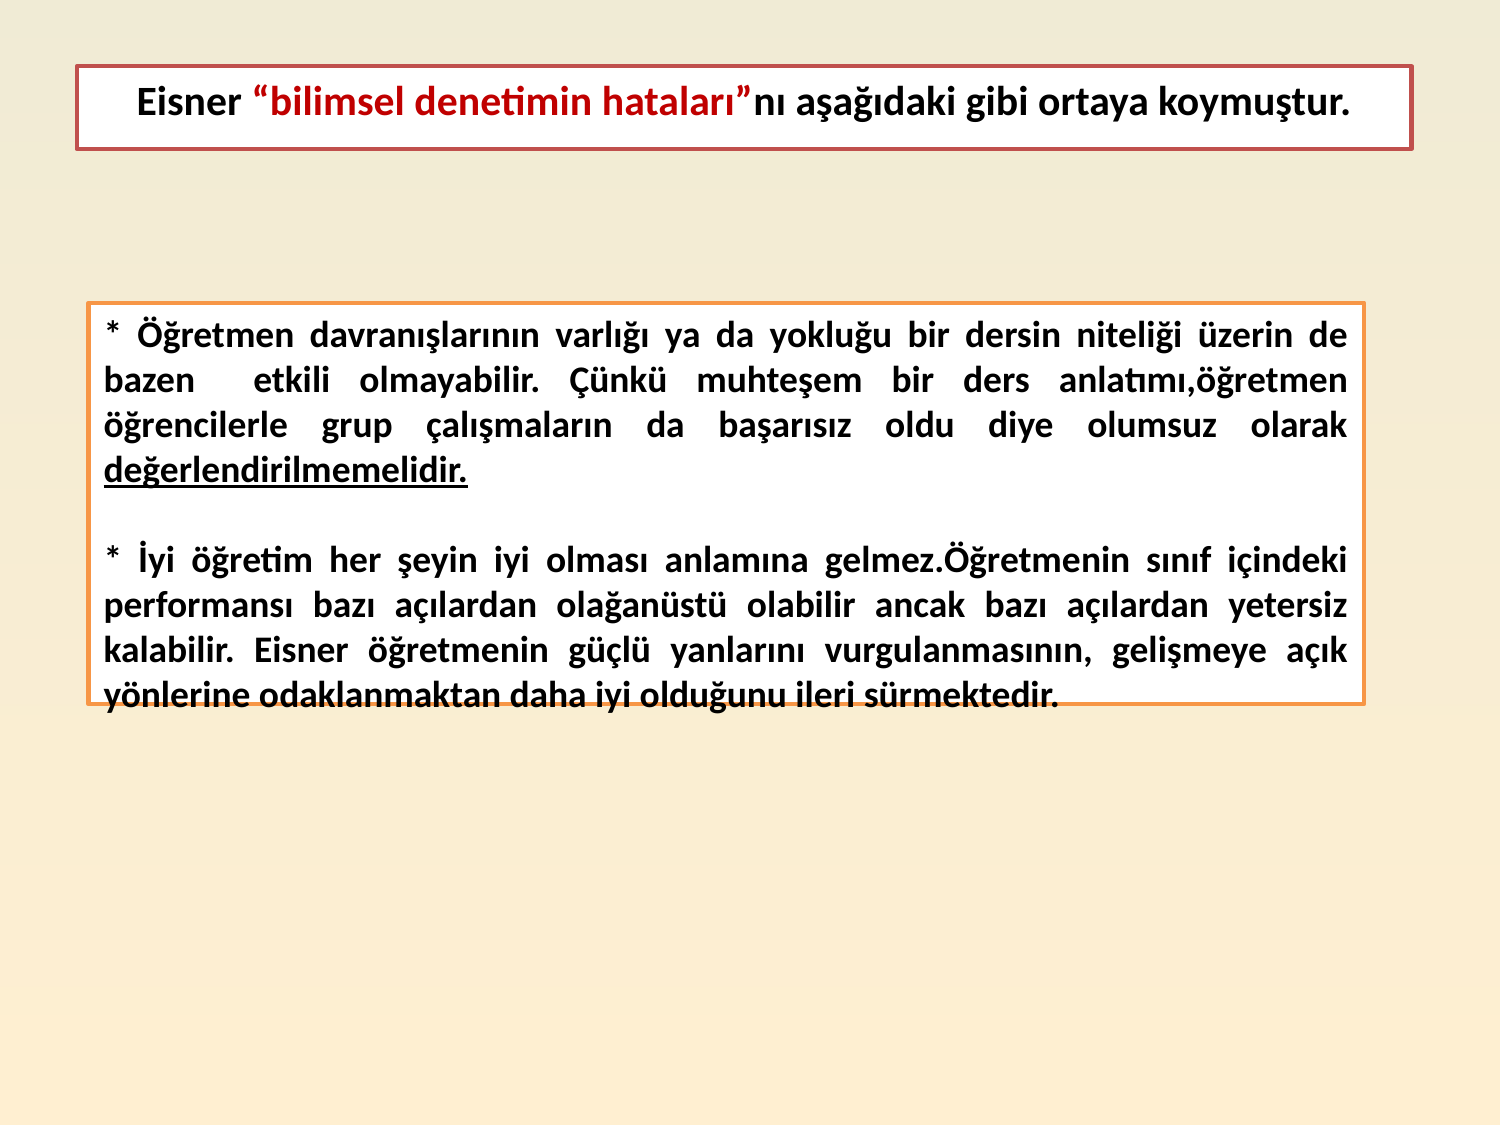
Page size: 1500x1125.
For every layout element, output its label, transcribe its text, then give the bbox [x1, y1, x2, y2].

text_box Eisner “bilimsel denetimin hataları”nı aşağıdaki gibi ortaya koymuştur. [75, 64, 1414, 151]
text_box * Öğretmen davranışlarının varlığı ya da yokluğu bir dersin niteliği üzerin de bazen etkili olmayabilir. Çünkü muhteşem bir ders anlatımı,öğretmen öğrencilerle grup çalışmaların da başarısız oldu diye olumsuz olarak değerlendirilmemelidir. * İyi öğretim her şeyin iyi olması anlamına gelmez.Öğretmenin sınıf içindeki performansı bazı açılardan olağanüstü olabilir ancak bazı açılardan yetersiz kalabilir. Eisner öğretmenin güçlü yanlarını vurgulanmasının, gelişmeye açık yönlerine odaklanmaktan daha iyi olduğunu ileri sürmektedir. [86, 301, 1366, 706]
